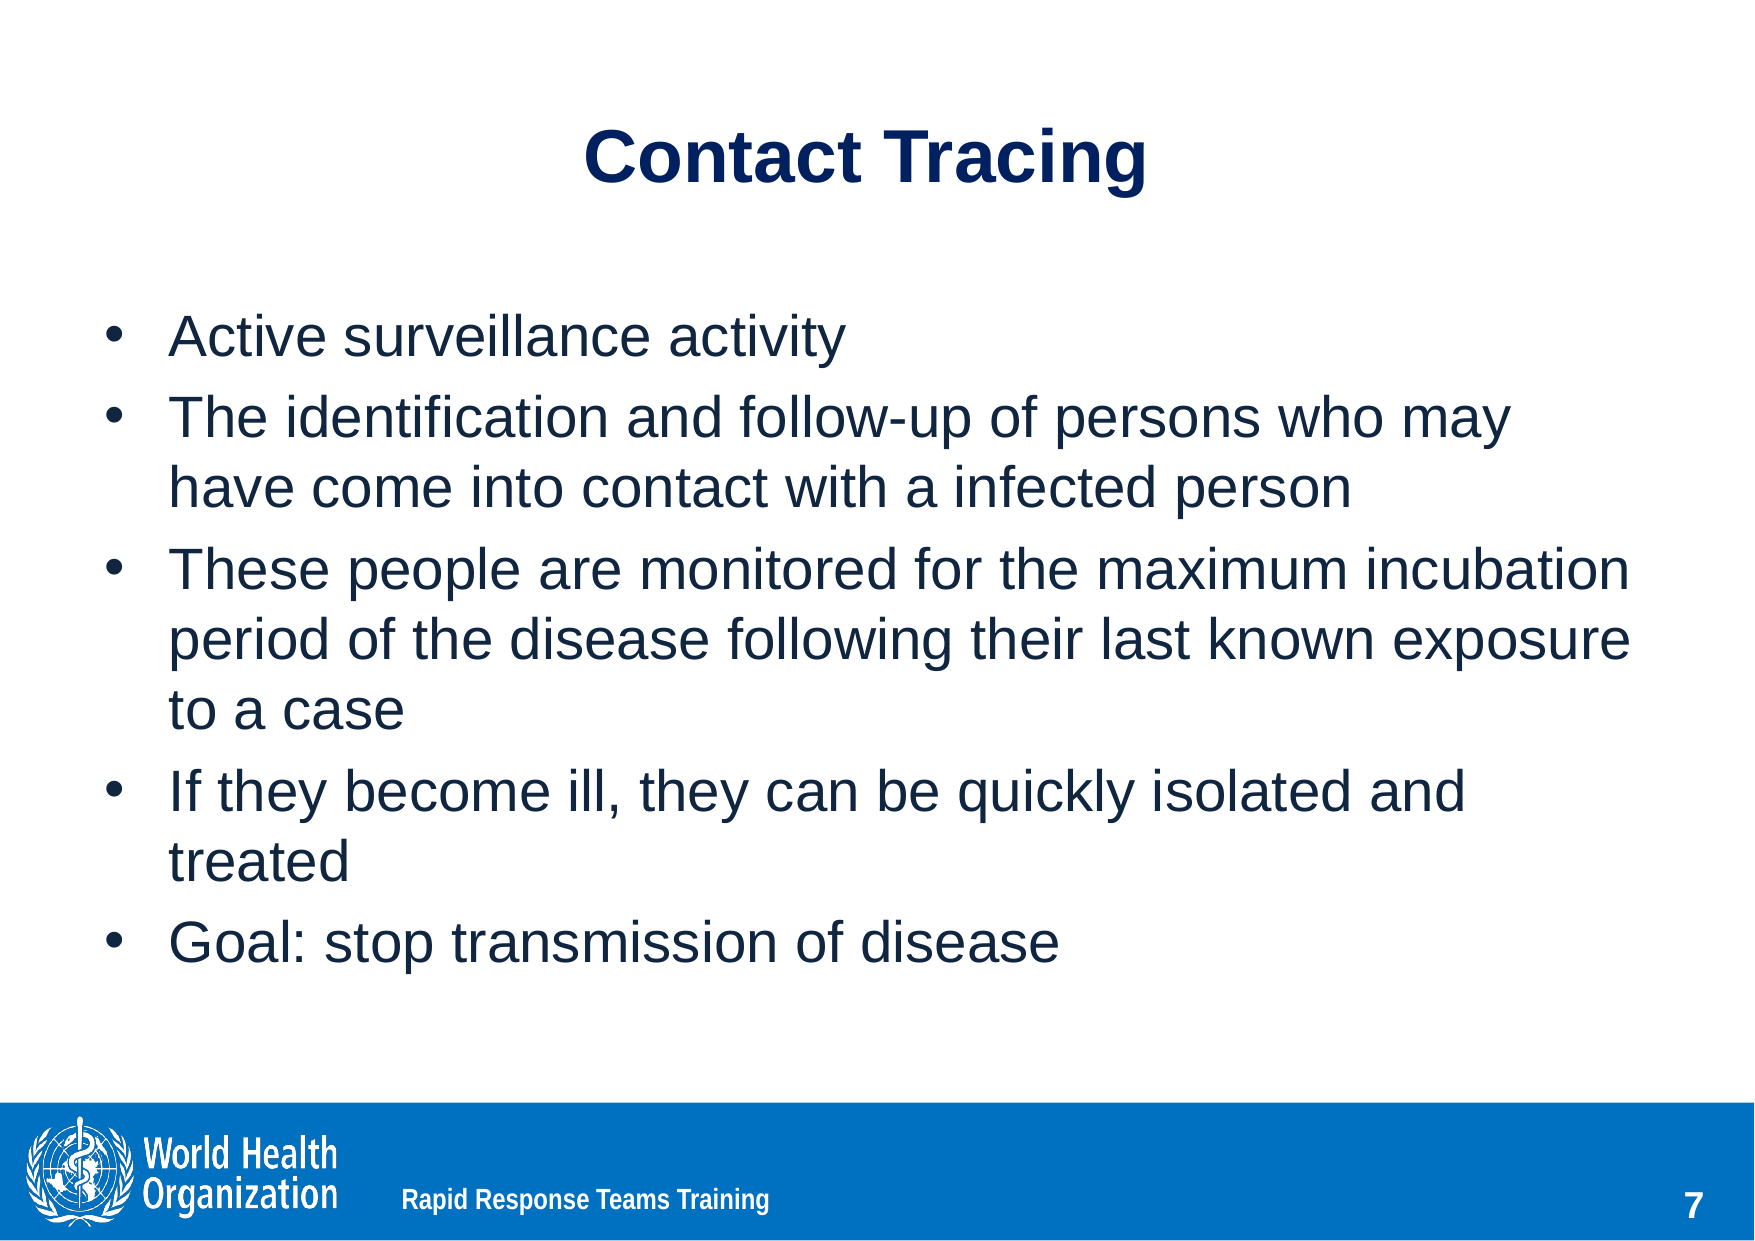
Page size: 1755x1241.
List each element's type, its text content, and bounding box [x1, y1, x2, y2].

picture [25, 1116, 337, 1227]
list Active surveillance activity The identification and follow-up of persons who may have come into contact with a infected person These people are monitored for the maximum incubation period of the disease following their last known exposure to a case If they become ill, they can be quickly isolated and treated Goal: stop transmission of disease [87, 289, 1667, 1108]
title Contact Tracing [87, 49, 1667, 257]
